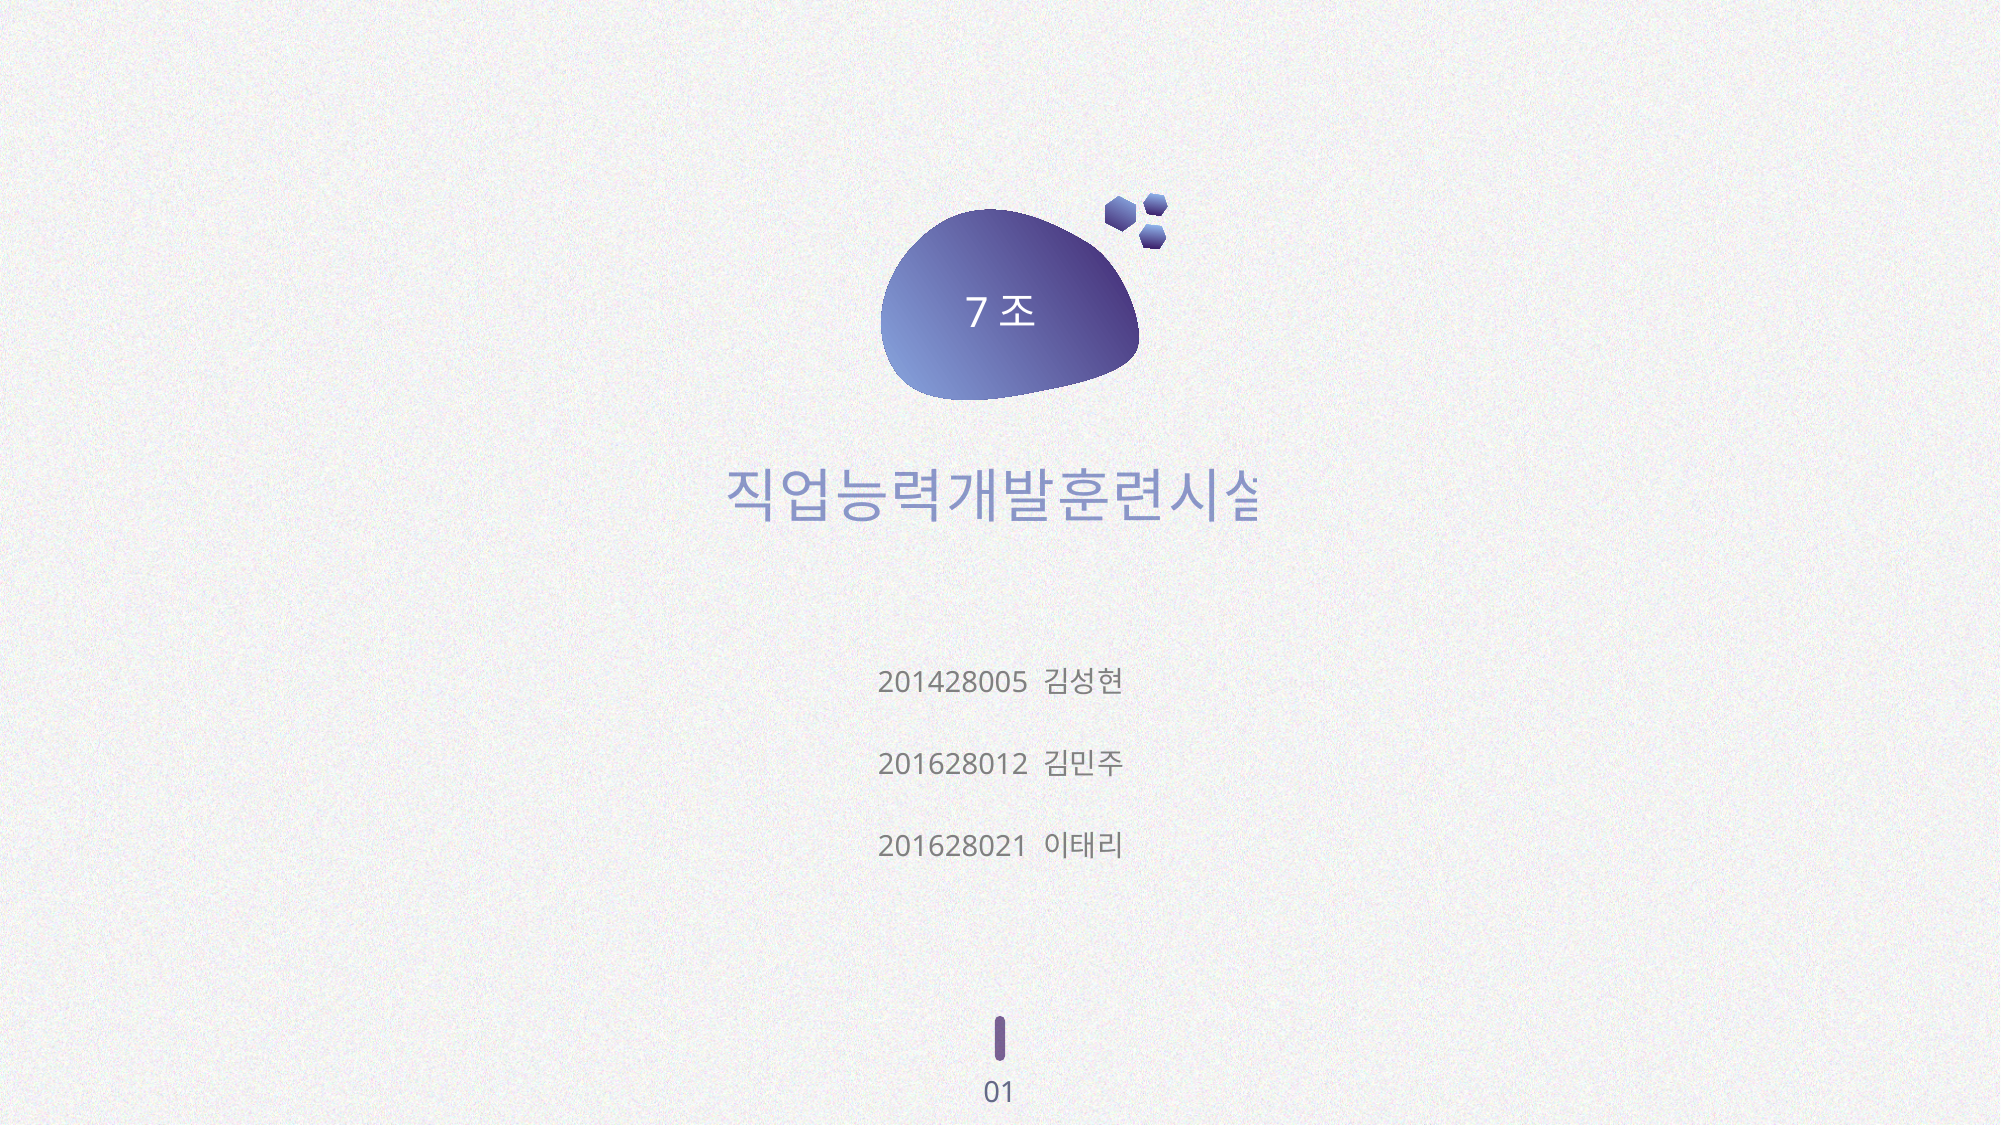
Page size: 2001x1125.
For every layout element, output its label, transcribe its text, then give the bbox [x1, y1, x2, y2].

picture [0, 0, 2001, 1125]
text_box [1138, 223, 1168, 251]
text_box 201628012 김민주 [863, 738, 1139, 788]
text_box 01 [968, 1062, 1032, 1116]
text_box [1104, 195, 1137, 233]
text_box 직업능력개발훈련시설 [709, 444, 1293, 537]
text_box 201428005 김성현 [862, 655, 1139, 706]
text_box [880, 208, 1140, 401]
text_box 201628021 이태리 [863, 820, 1139, 870]
text_box [1142, 192, 1169, 217]
text_box 7조 [950, 278, 1052, 344]
